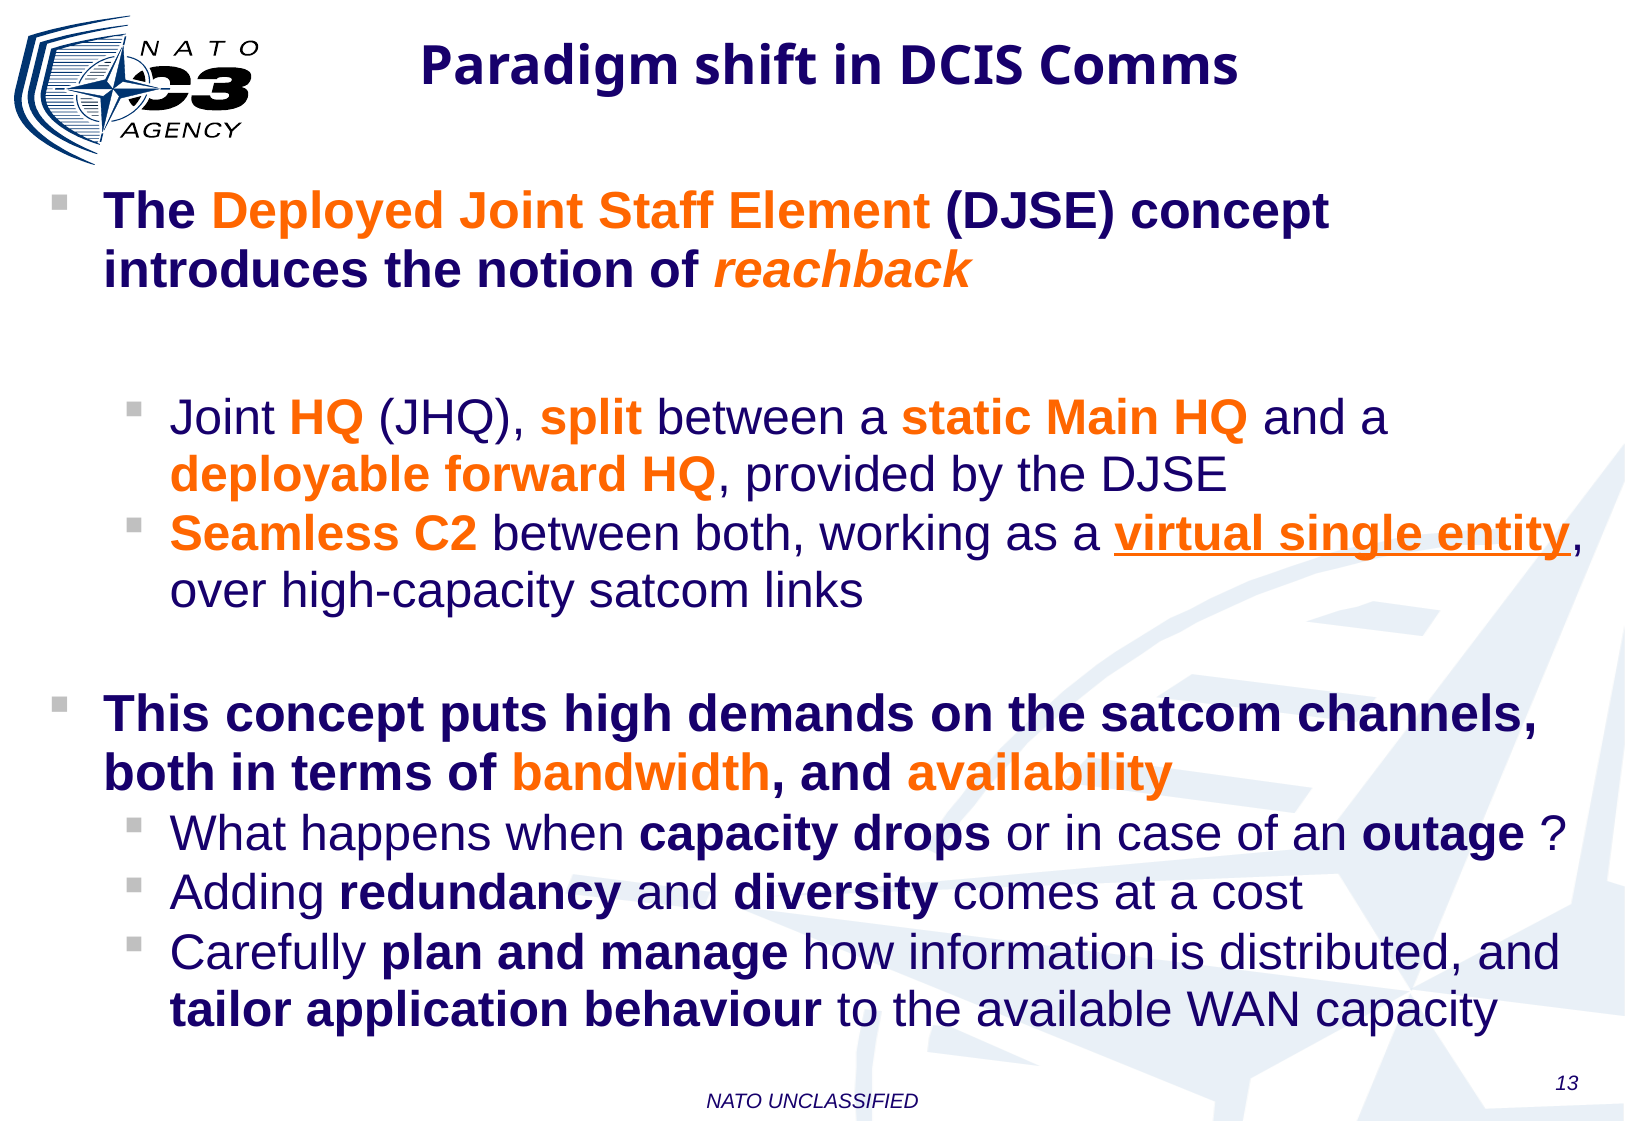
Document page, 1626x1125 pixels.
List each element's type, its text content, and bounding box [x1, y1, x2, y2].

footer NATO UNCLASSIFIED [554, 1041, 1071, 1121]
slide_number 13 [1213, 1024, 1594, 1103]
title Paradigm shift in DCIS Comms [94, 7, 1625, 125]
list The Deployed Joint Staff Element (DJSE) concept introduces the notion of reachback Joint HQ (JHQ), split between a static Main HQ and a deployable forward HQ, provided by the DJSE Seamless C2 between both, working as a virtual single entity, over high-capacity satcom links This concept puts high demands on the satcom channels, both in terms of bandwidth, and availability What happens when capacity drops or in case of an outage ? Adding redundancy and diversity comes at a cost Carefully plan and manage how information is distributed, and tailor application behaviour to the available WAN capacity [38, 174, 1595, 1030]
